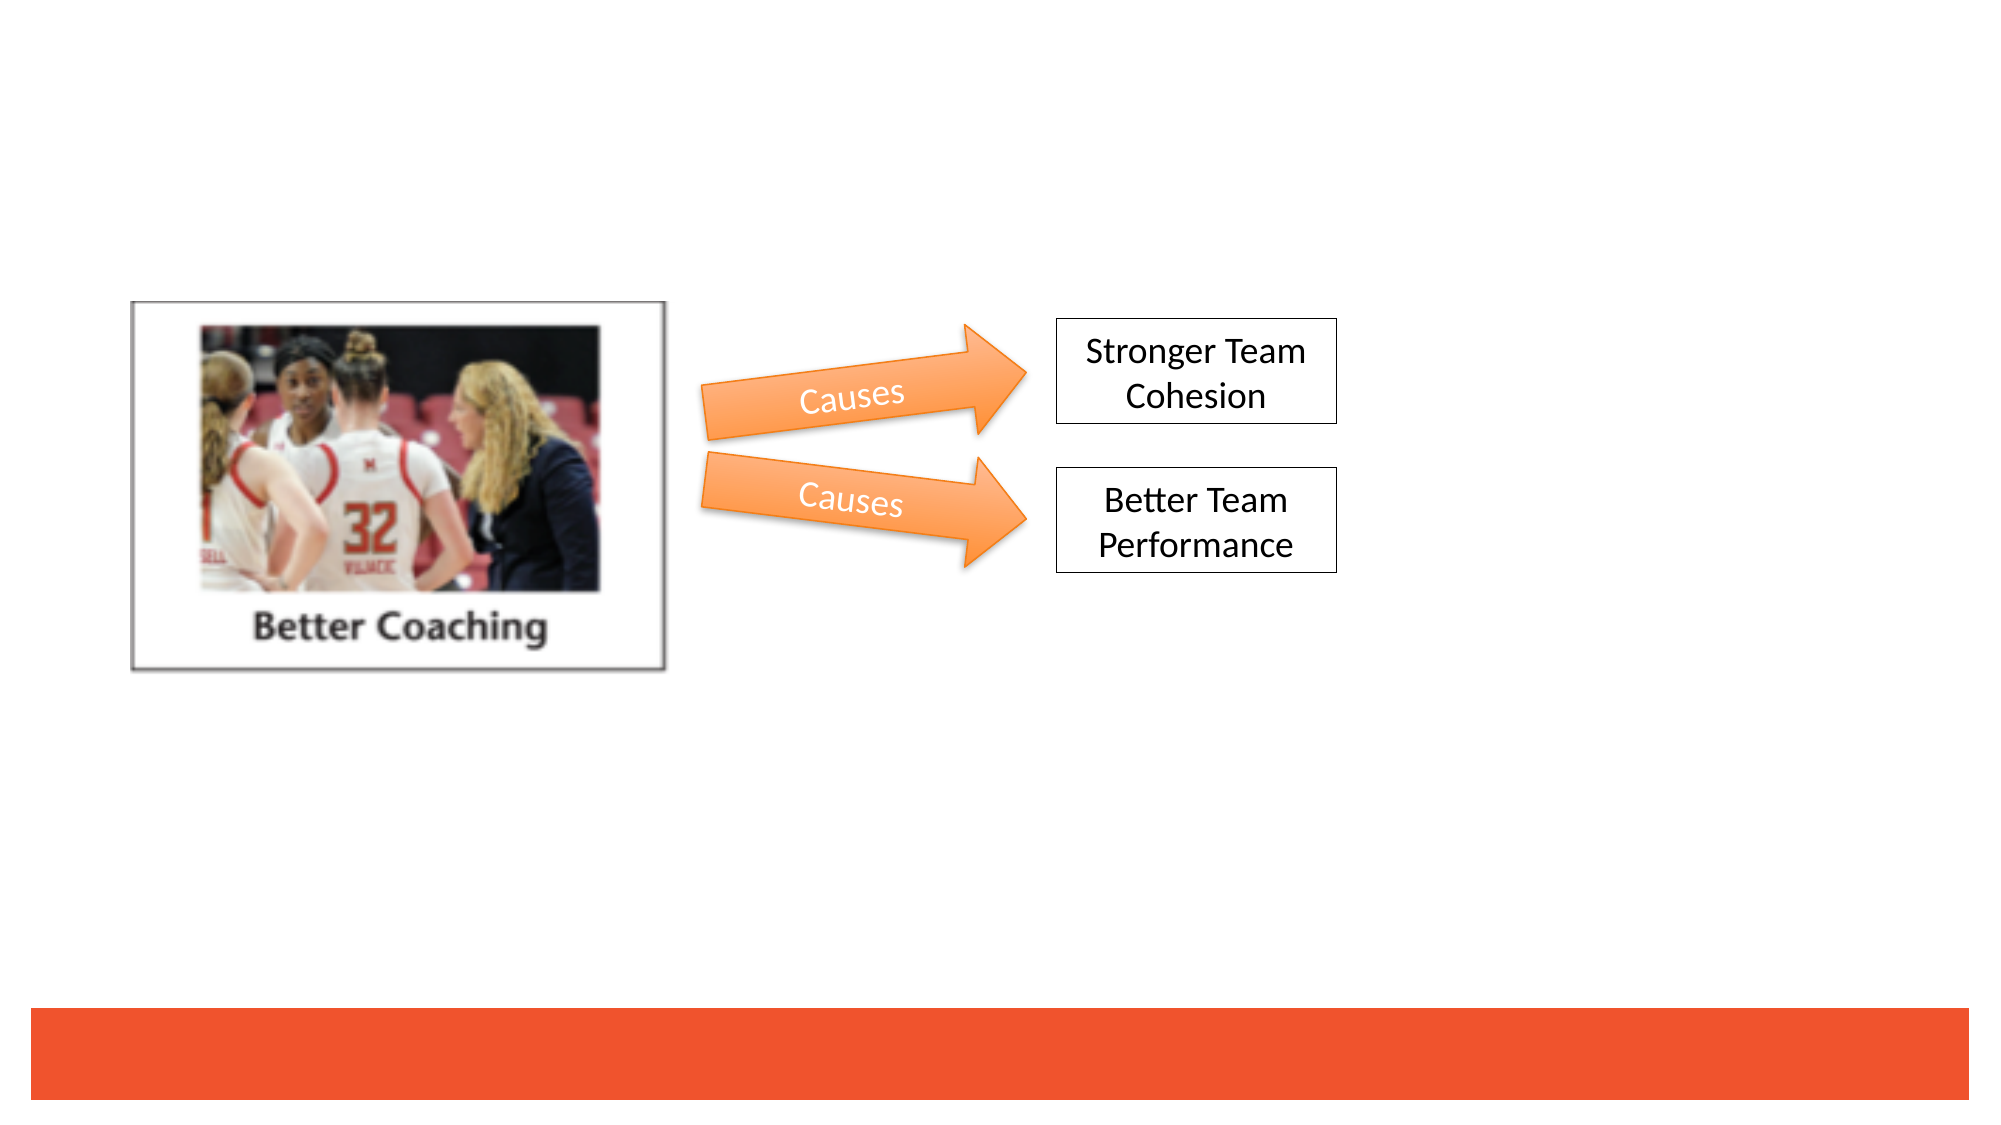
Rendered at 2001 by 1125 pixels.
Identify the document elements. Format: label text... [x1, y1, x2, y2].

text_box Causes [700, 451, 1027, 568]
text_box Stronger Team Cohesion [1056, 318, 1337, 424]
picture [130, 300, 676, 677]
text_box Better Team Performance [1056, 467, 1337, 573]
text_box Causes [700, 323, 1027, 441]
